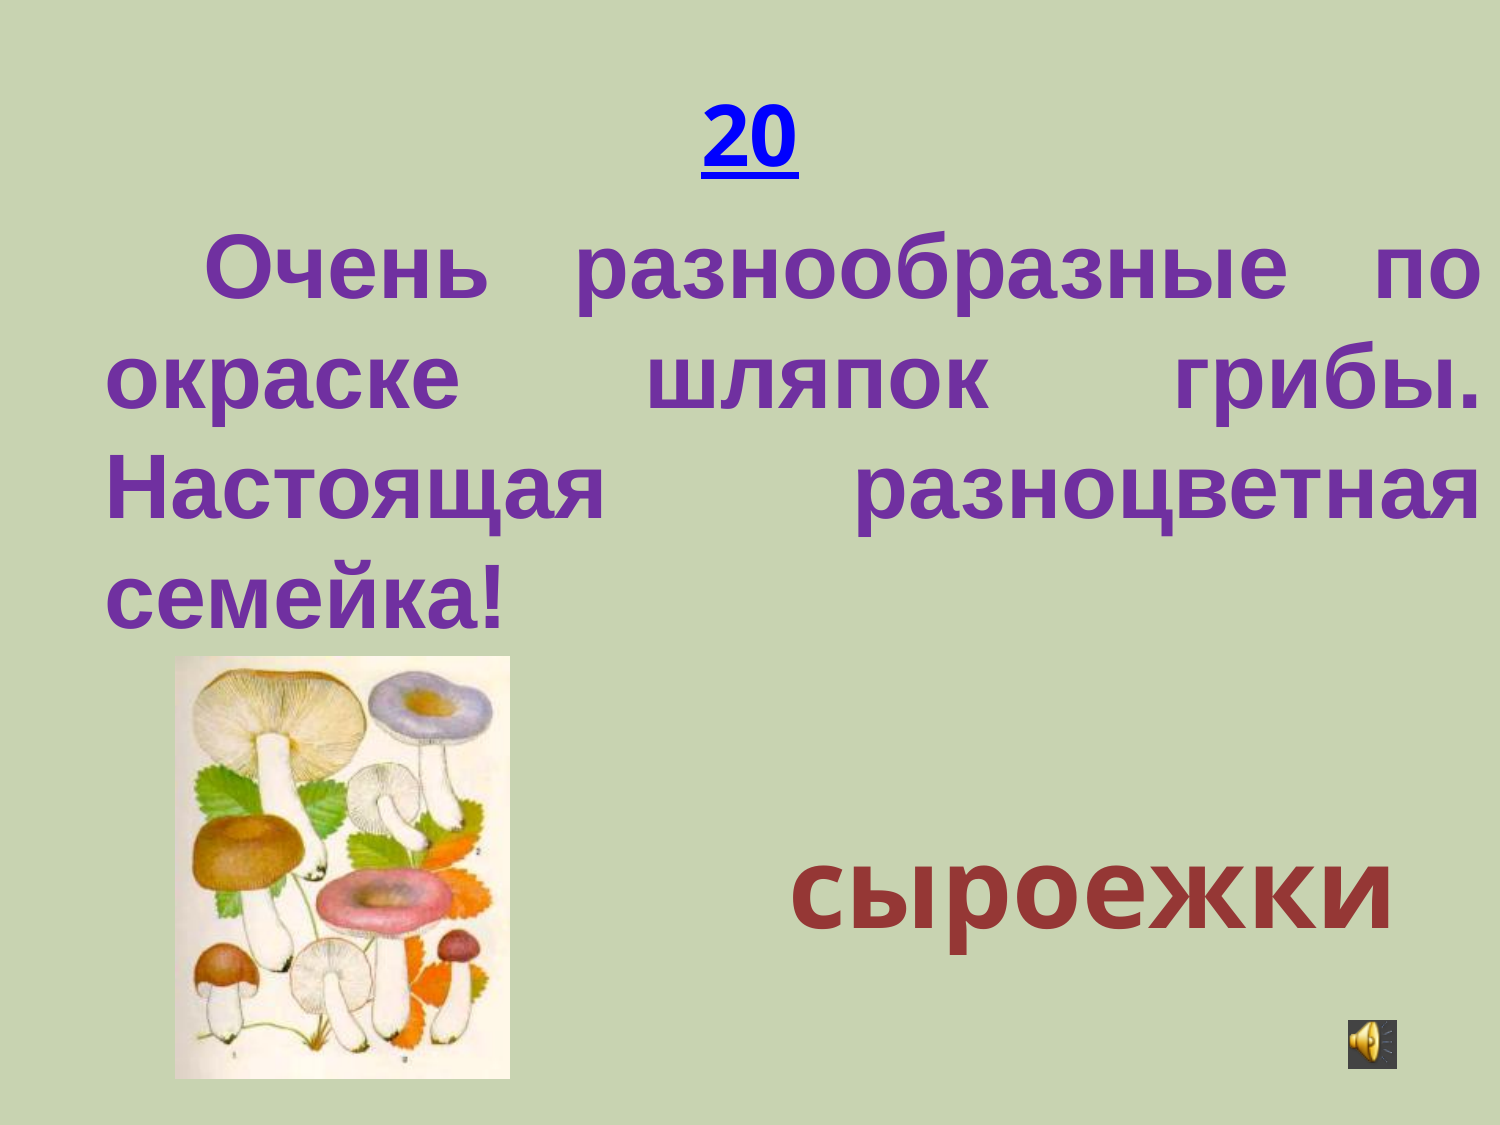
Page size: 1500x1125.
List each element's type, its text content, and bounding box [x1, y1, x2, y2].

list Очень разнообразные по окраске шляпок грибы. Настоящая разноцветная семейка! [0, 199, 1500, 582]
title 20 [75, 45, 1425, 199]
text_box сыроежки [773, 808, 1454, 959]
picture [1347, 1019, 1398, 1070]
picture [175, 656, 510, 1079]
